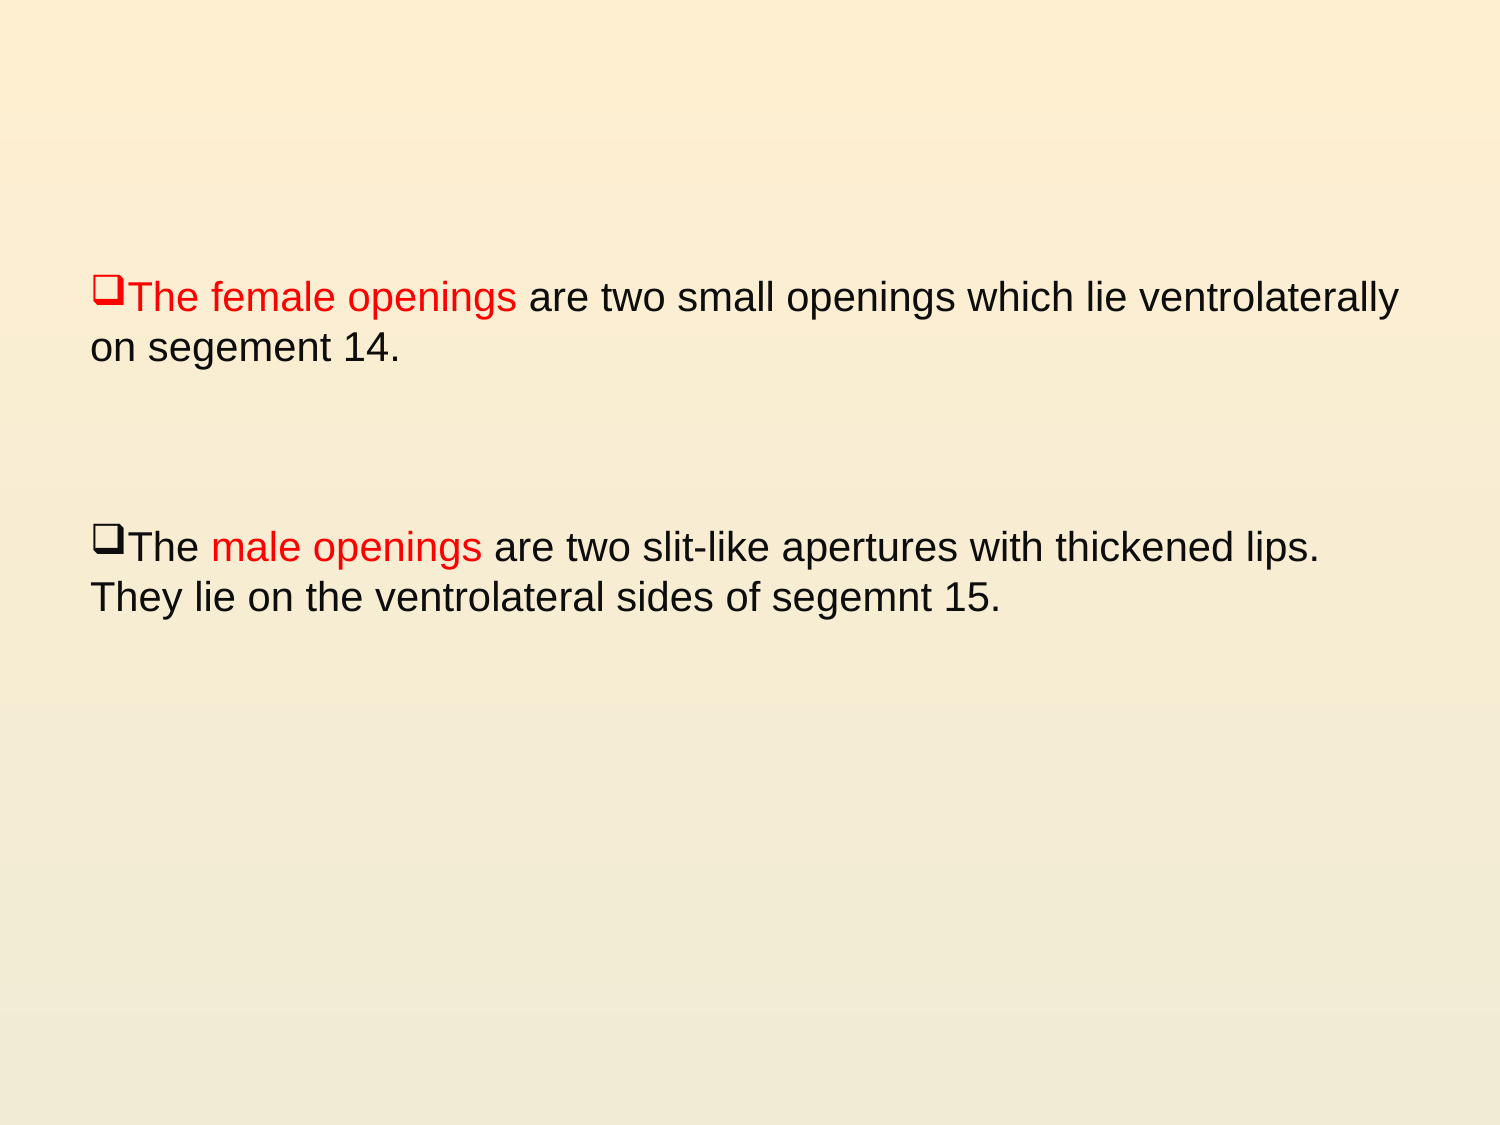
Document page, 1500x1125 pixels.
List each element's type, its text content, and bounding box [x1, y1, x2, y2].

list The female openings are two small openings which lie ventrolaterally on segement 14. The male openings are two slit-like apertures with thickened lips. They lie on the ventrolateral sides of segemnt 15. [75, 262, 1425, 1005]
